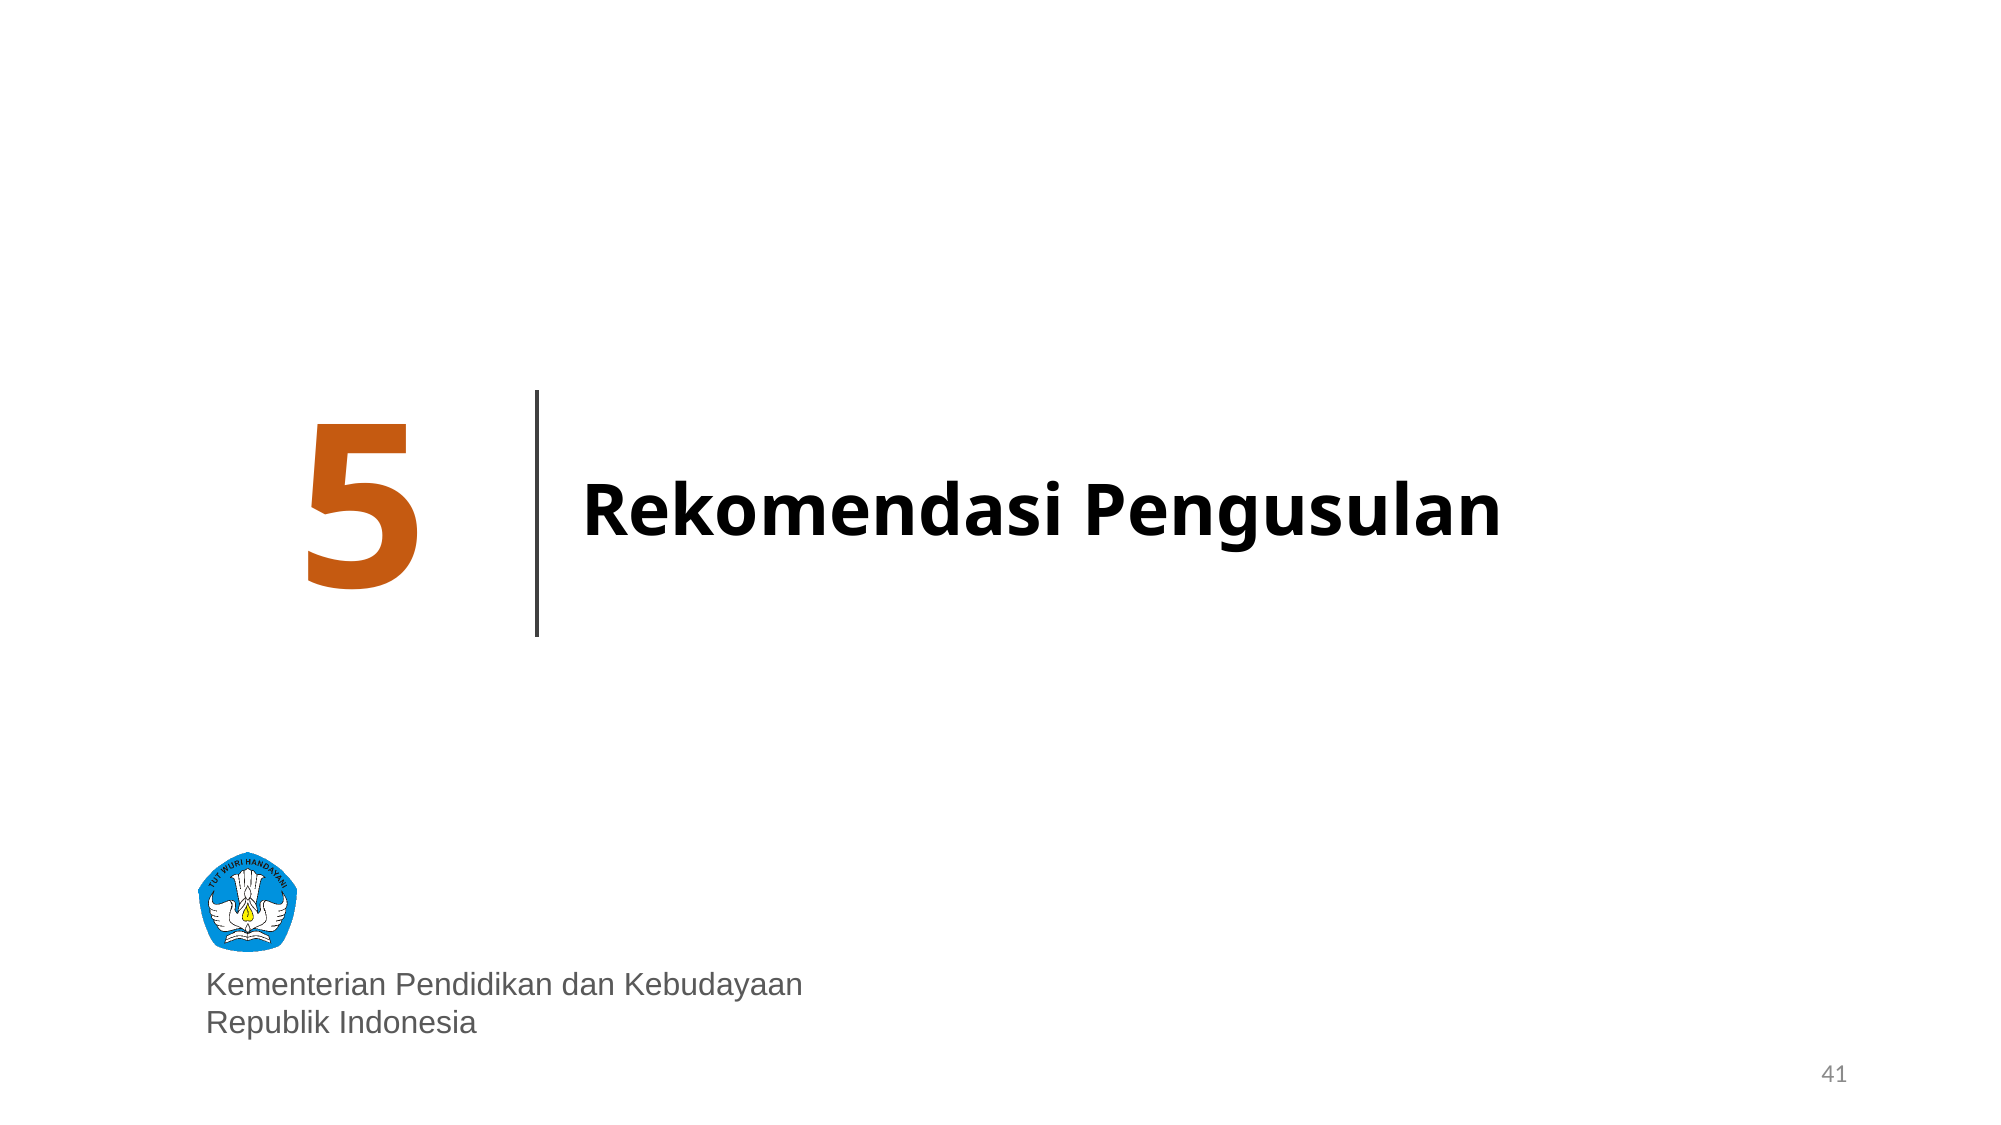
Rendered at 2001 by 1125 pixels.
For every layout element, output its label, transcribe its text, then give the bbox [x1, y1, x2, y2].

picture [253, 852, 297, 886]
picture [209, 869, 287, 942]
slide_number 41 [1412, 1042, 1863, 1103]
picture [254, 904, 297, 953]
text_box Rekomendasi Pengusulan [570, 425, 1805, 589]
title 5 [539, 432, 545, 595]
picture [198, 852, 243, 887]
title 5 [180, 432, 535, 595]
text_box Kementerian Pendidikan dan Kebudayaan Republik Indonesia [191, 956, 1007, 1047]
picture [198, 900, 242, 953]
